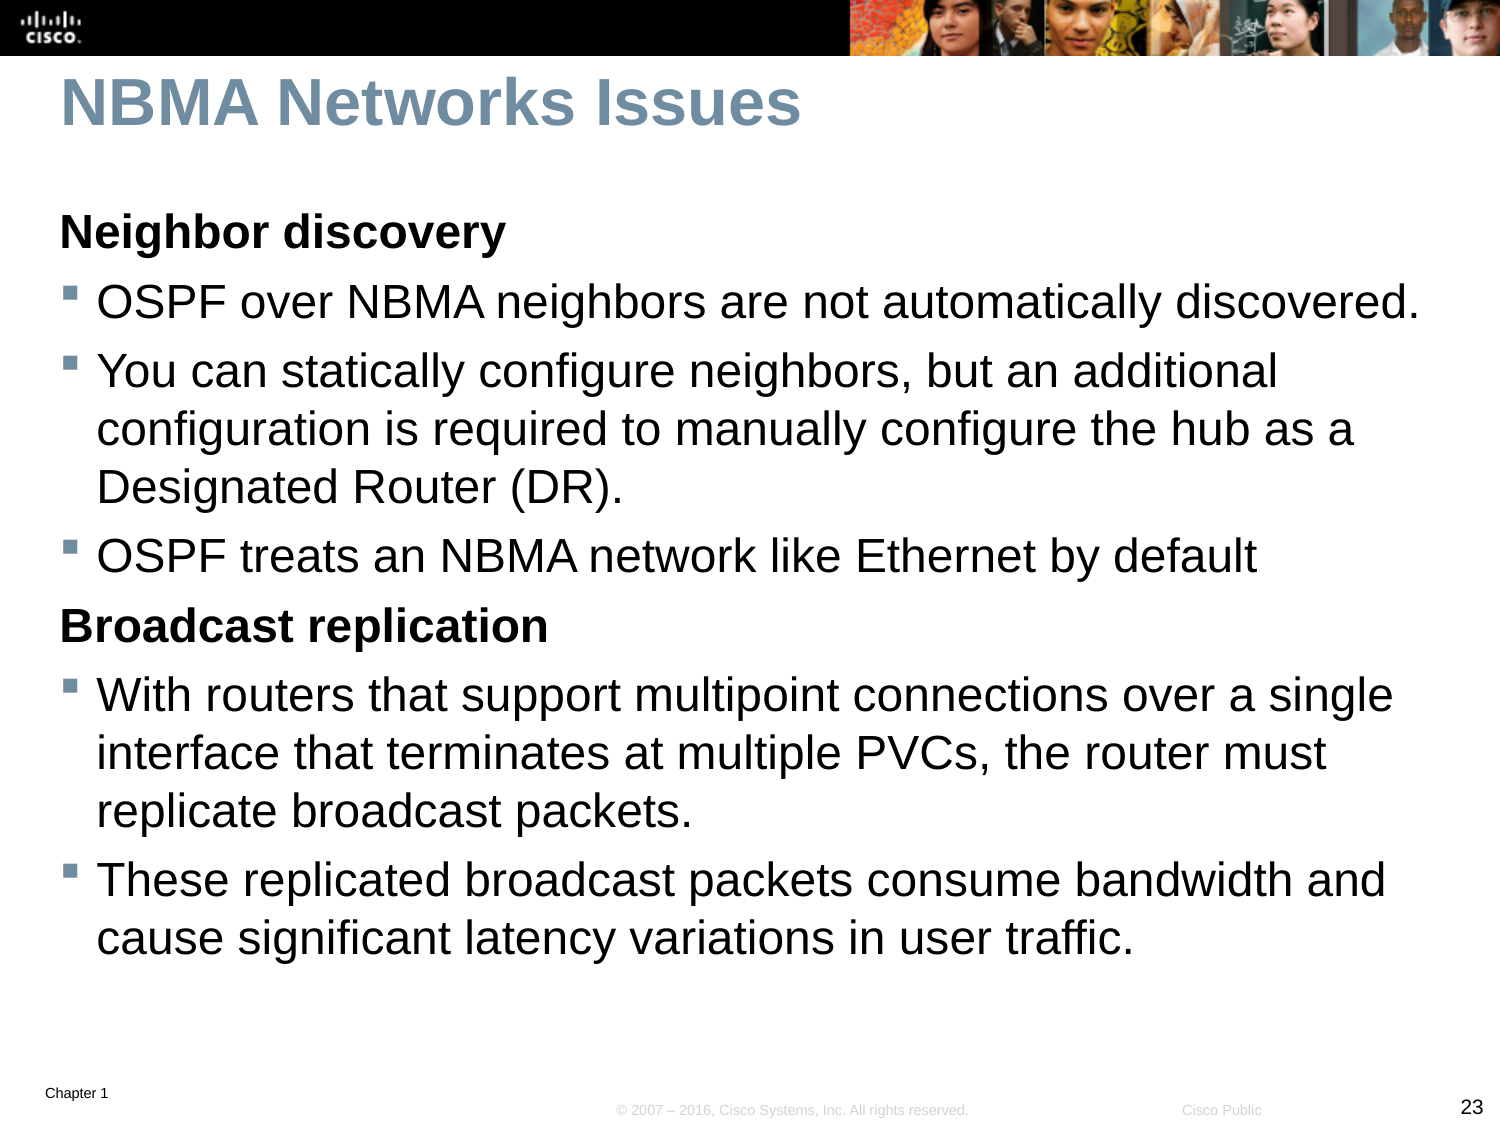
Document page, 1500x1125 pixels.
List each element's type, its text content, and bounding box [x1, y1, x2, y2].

list Neighbor discovery OSPF over NBMA neighbors are not automatically discovered. You can statically configure neighbors, but an additional configuration is required to manually configure the hub as a Designated Router (DR). OSPF treats an NBMA network like Ethernet by default Broadcast replication With routers that support multipoint connections over a single interface that terminates at multiple PVCs, the router must replicate broadcast packets. These replicated broadcast packets consume bandwidth and cause significant latency variations in user traffic. [45, 193, 1444, 1037]
title NBMA Networks Issues [45, 59, 1444, 182]
picture [0, 0, 1500, 56]
